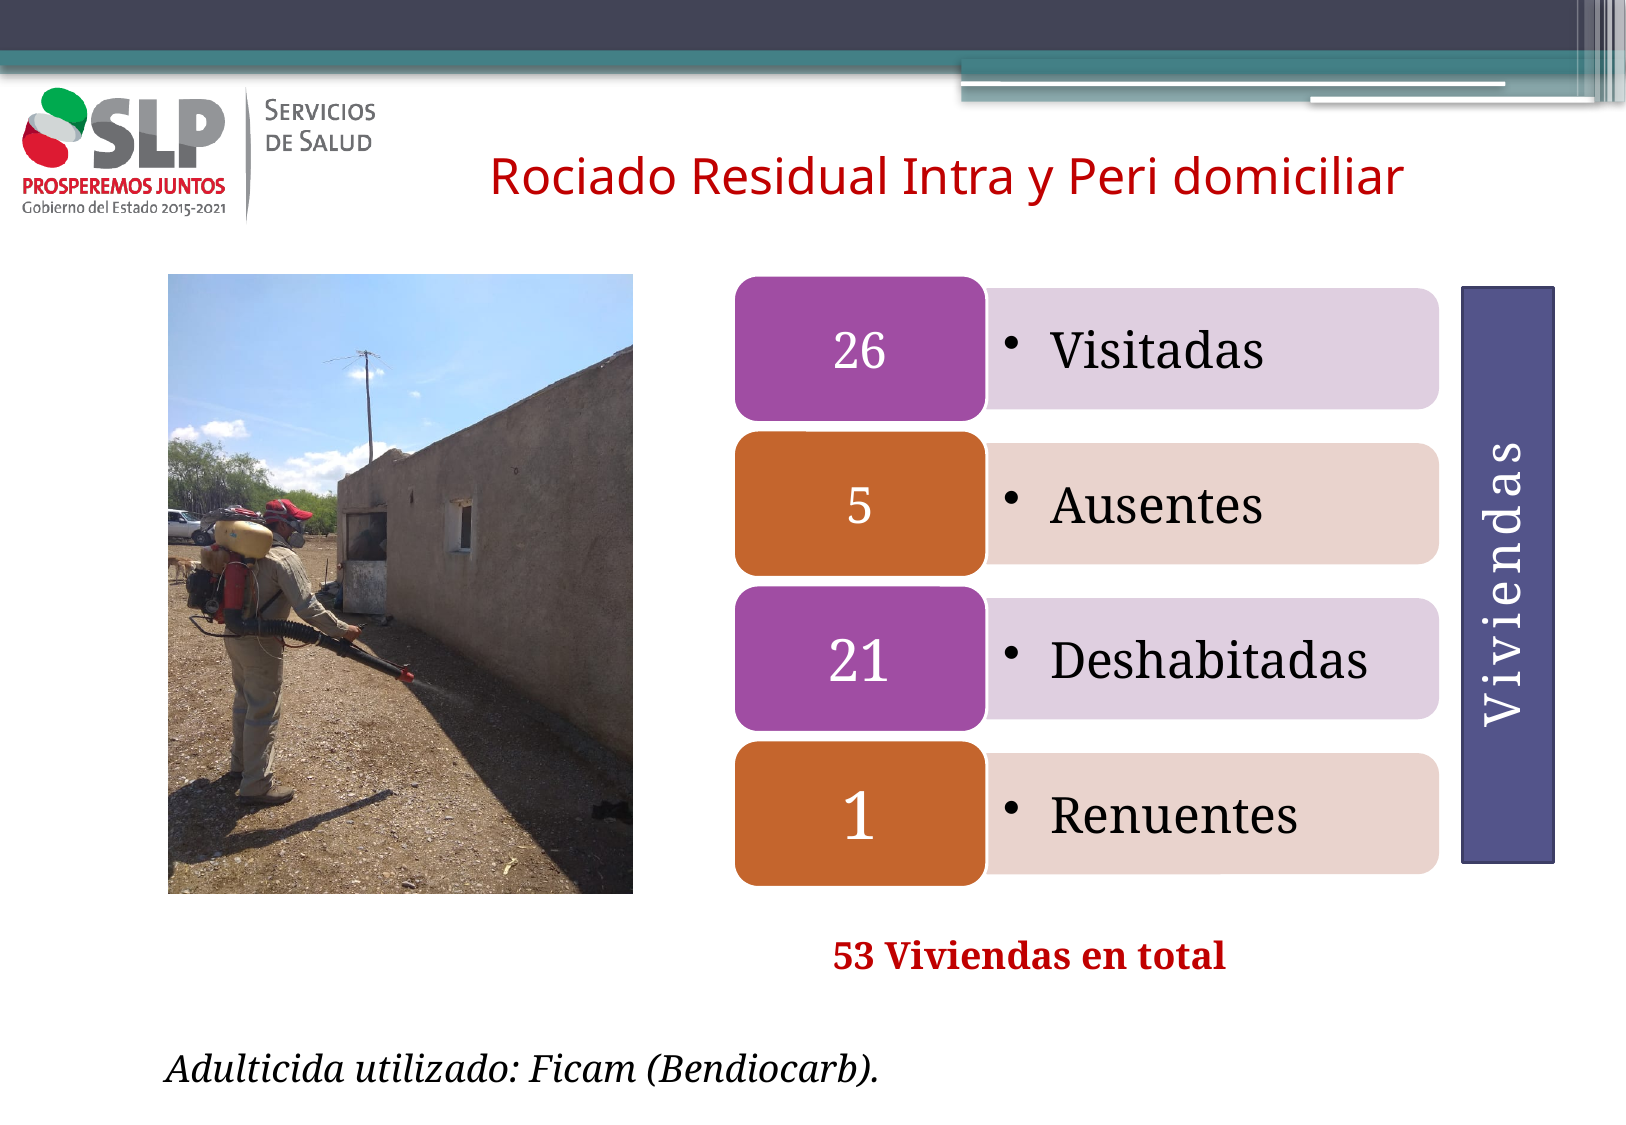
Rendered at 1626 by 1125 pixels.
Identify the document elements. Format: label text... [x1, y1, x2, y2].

text_box 53 Viviendas en total [818, 924, 1242, 985]
text_box Rociado Residual Intra y Peri domiciliar [475, 137, 1421, 213]
picture [22, 87, 376, 226]
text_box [733, 274, 1438, 888]
text_box Viviendas [1461, 286, 1555, 864]
text_box Adulticida utilizado: Ficam (Bendiocarb). [149, 1037, 935, 1098]
picture [168, 274, 634, 894]
